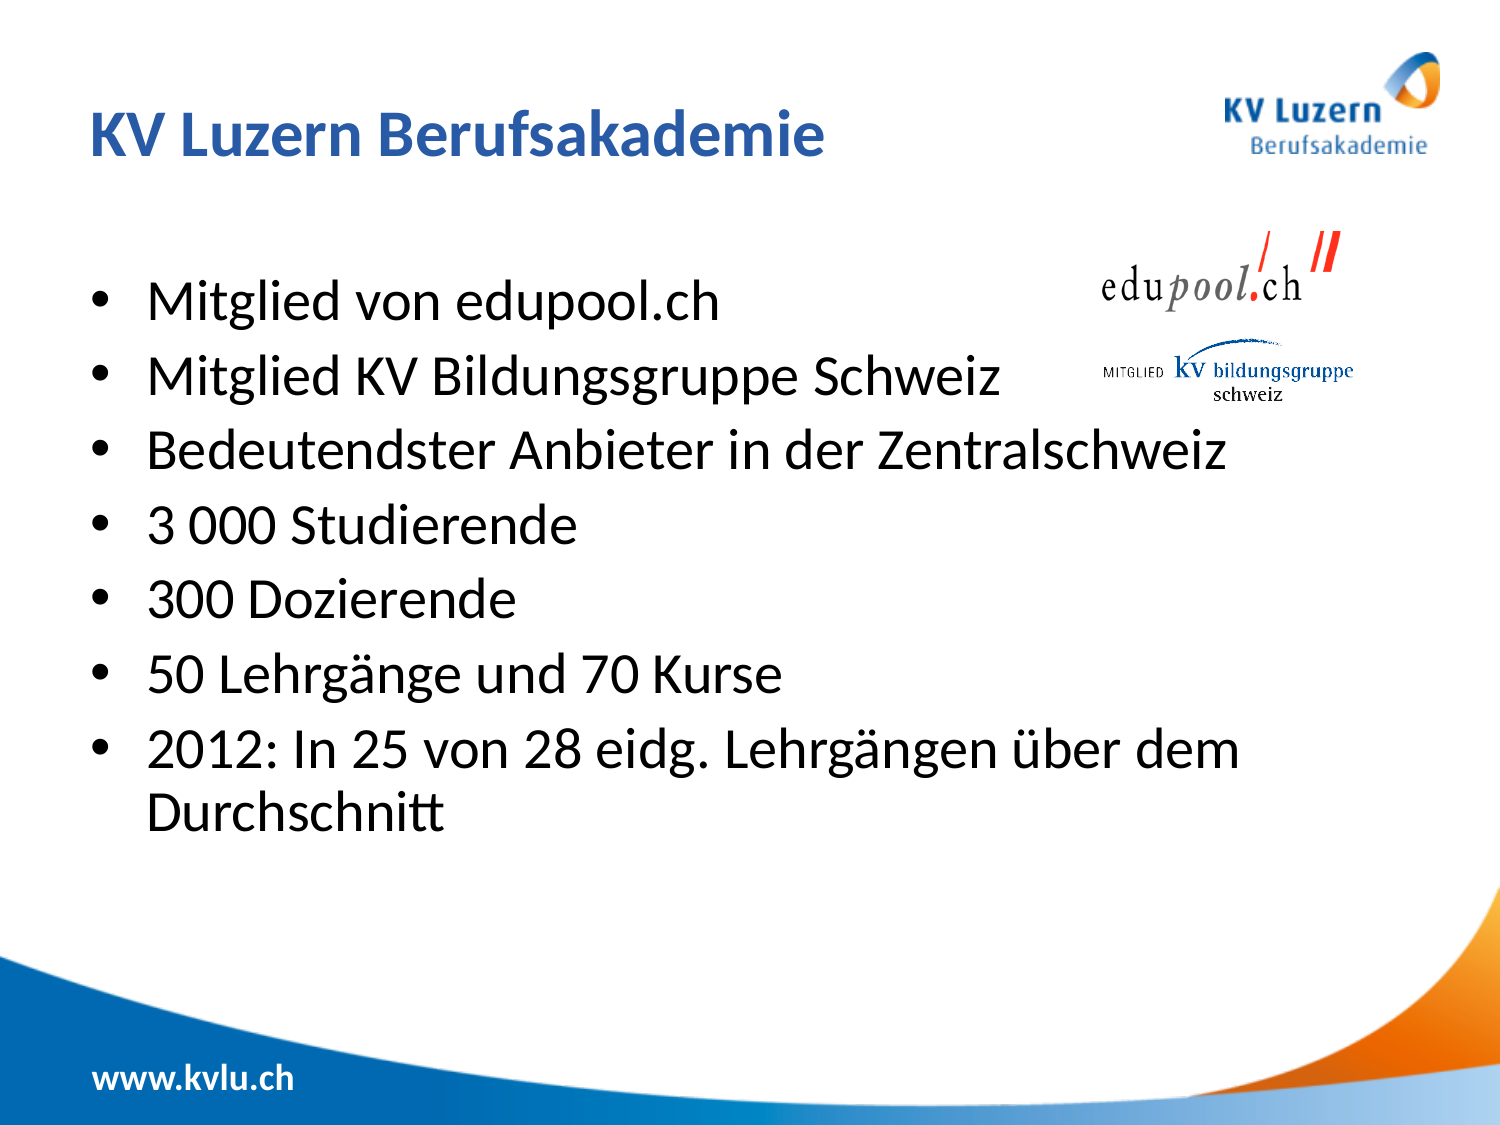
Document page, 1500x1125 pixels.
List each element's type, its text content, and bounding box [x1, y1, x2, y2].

title KV Luzern Berufsakademie [75, 52, 1199, 208]
list Mitglied von edupool.ch Mitglied KV Bildungsgruppe Schweiz Bedeutendster Anbieter in der Zentralschweiz 3 000 Studierende 300 Dozierende 50 Lehrgänge und 70 Kurse 2012: In 25 von 28 eidg. Lehrgängen über dem Durchschnitt [75, 262, 1425, 1005]
picture [1070, 231, 1412, 327]
picture [0, 866, 1500, 1125]
picture [1104, 337, 1353, 402]
picture [1225, 52, 1440, 154]
footer www.kvlu.ch [76, 1045, 552, 1106]
